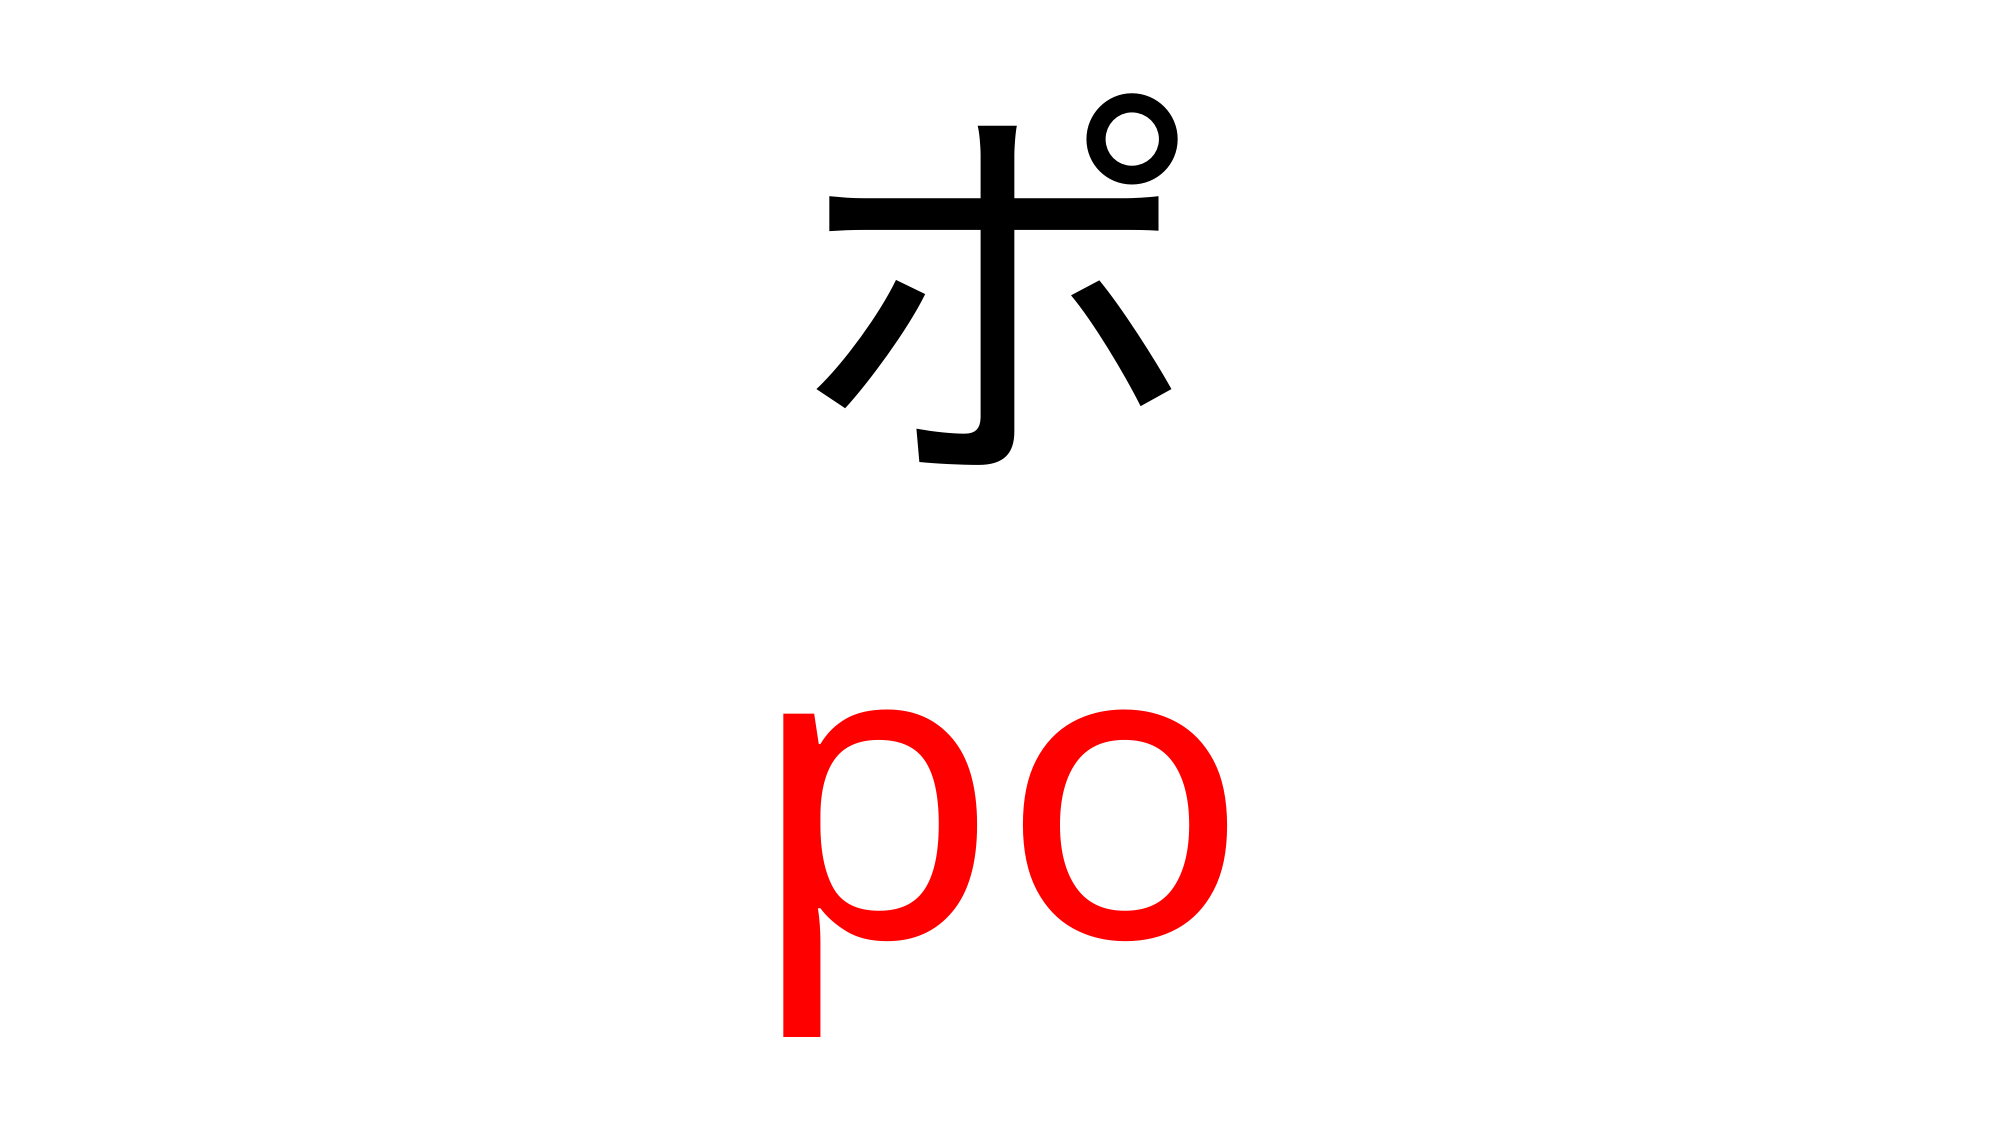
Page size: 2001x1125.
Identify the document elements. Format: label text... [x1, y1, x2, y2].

title ポ [249, 71, 1750, 545]
text_box po [249, 562, 1750, 1036]
